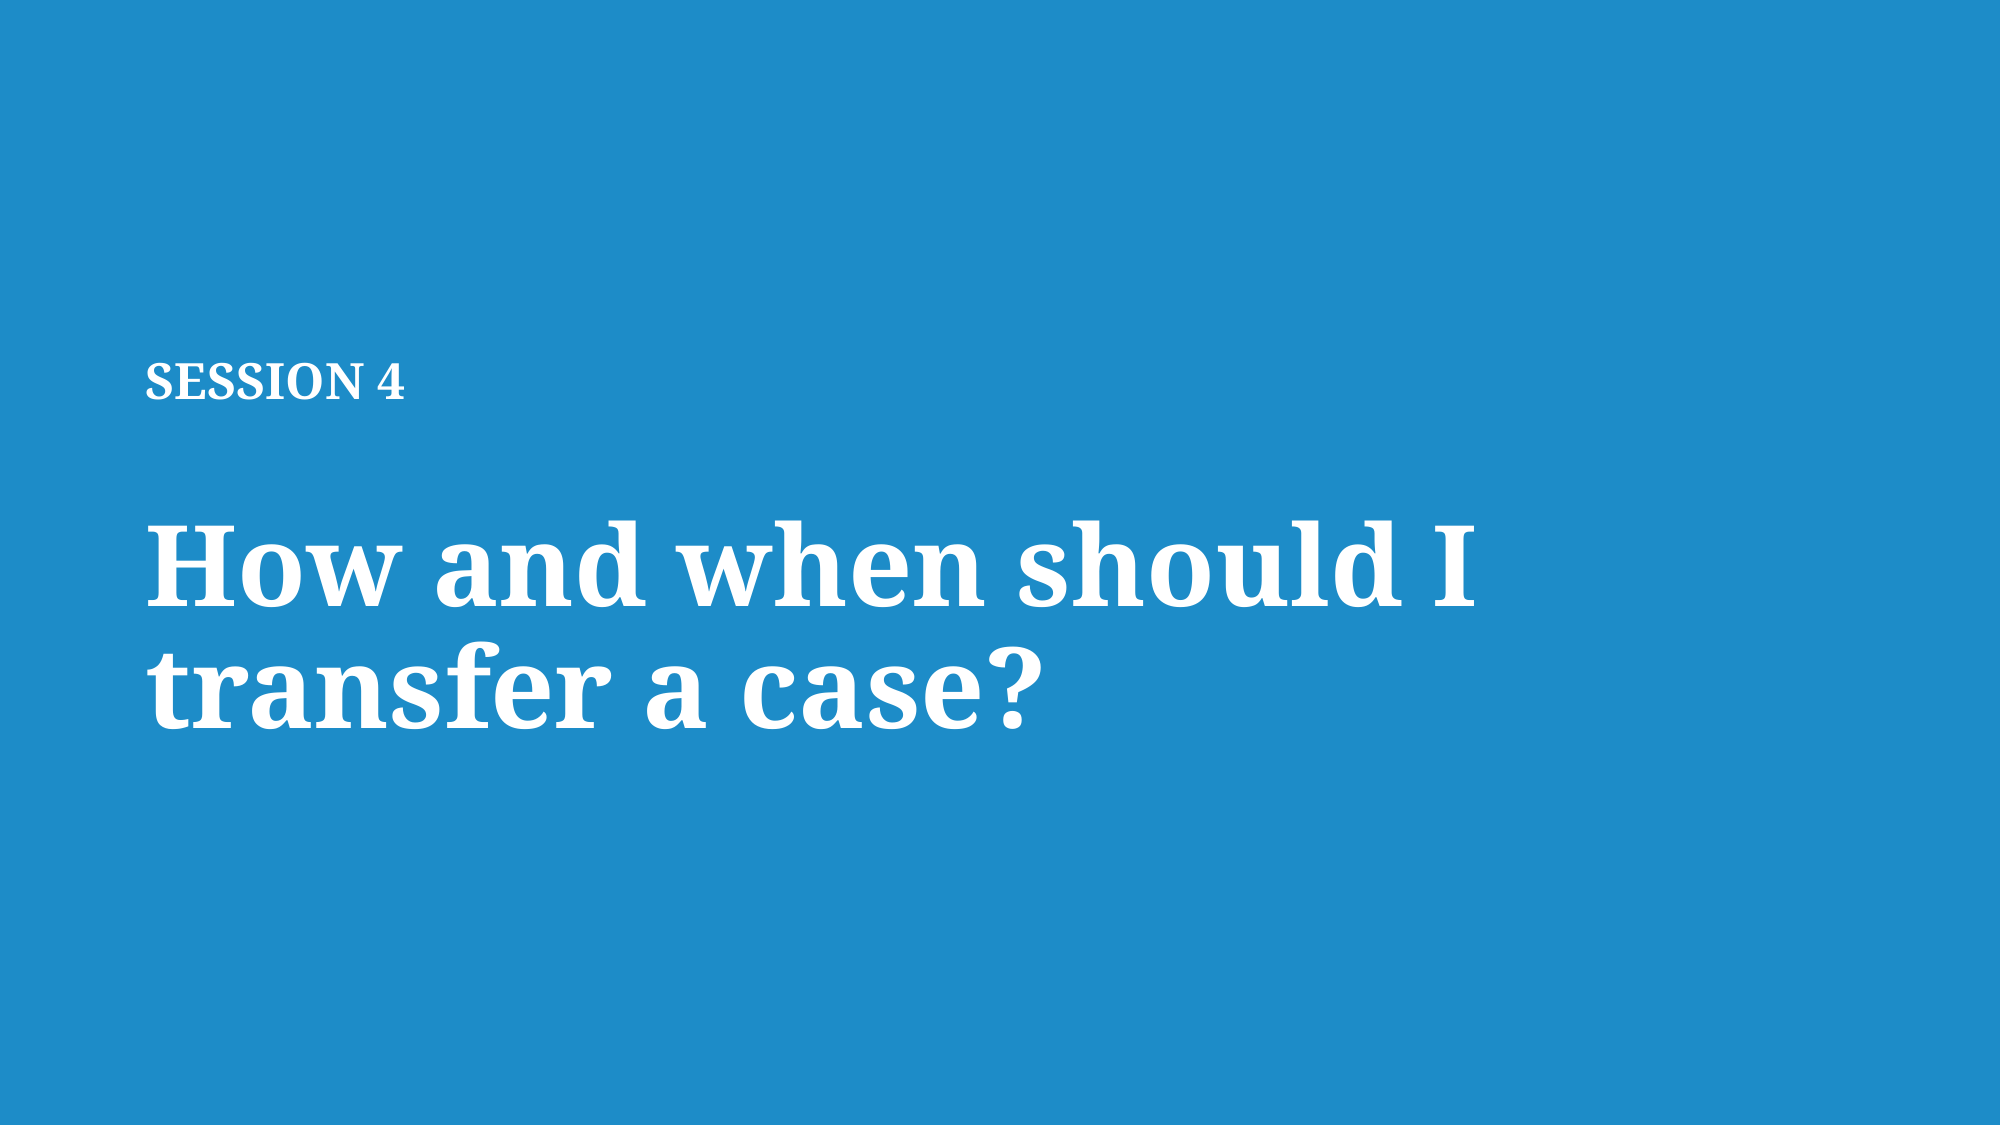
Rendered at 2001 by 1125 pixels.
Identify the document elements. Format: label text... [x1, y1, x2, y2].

title SESSION 4 How and when should I transfer a case? [130, 508, 1792, 601]
